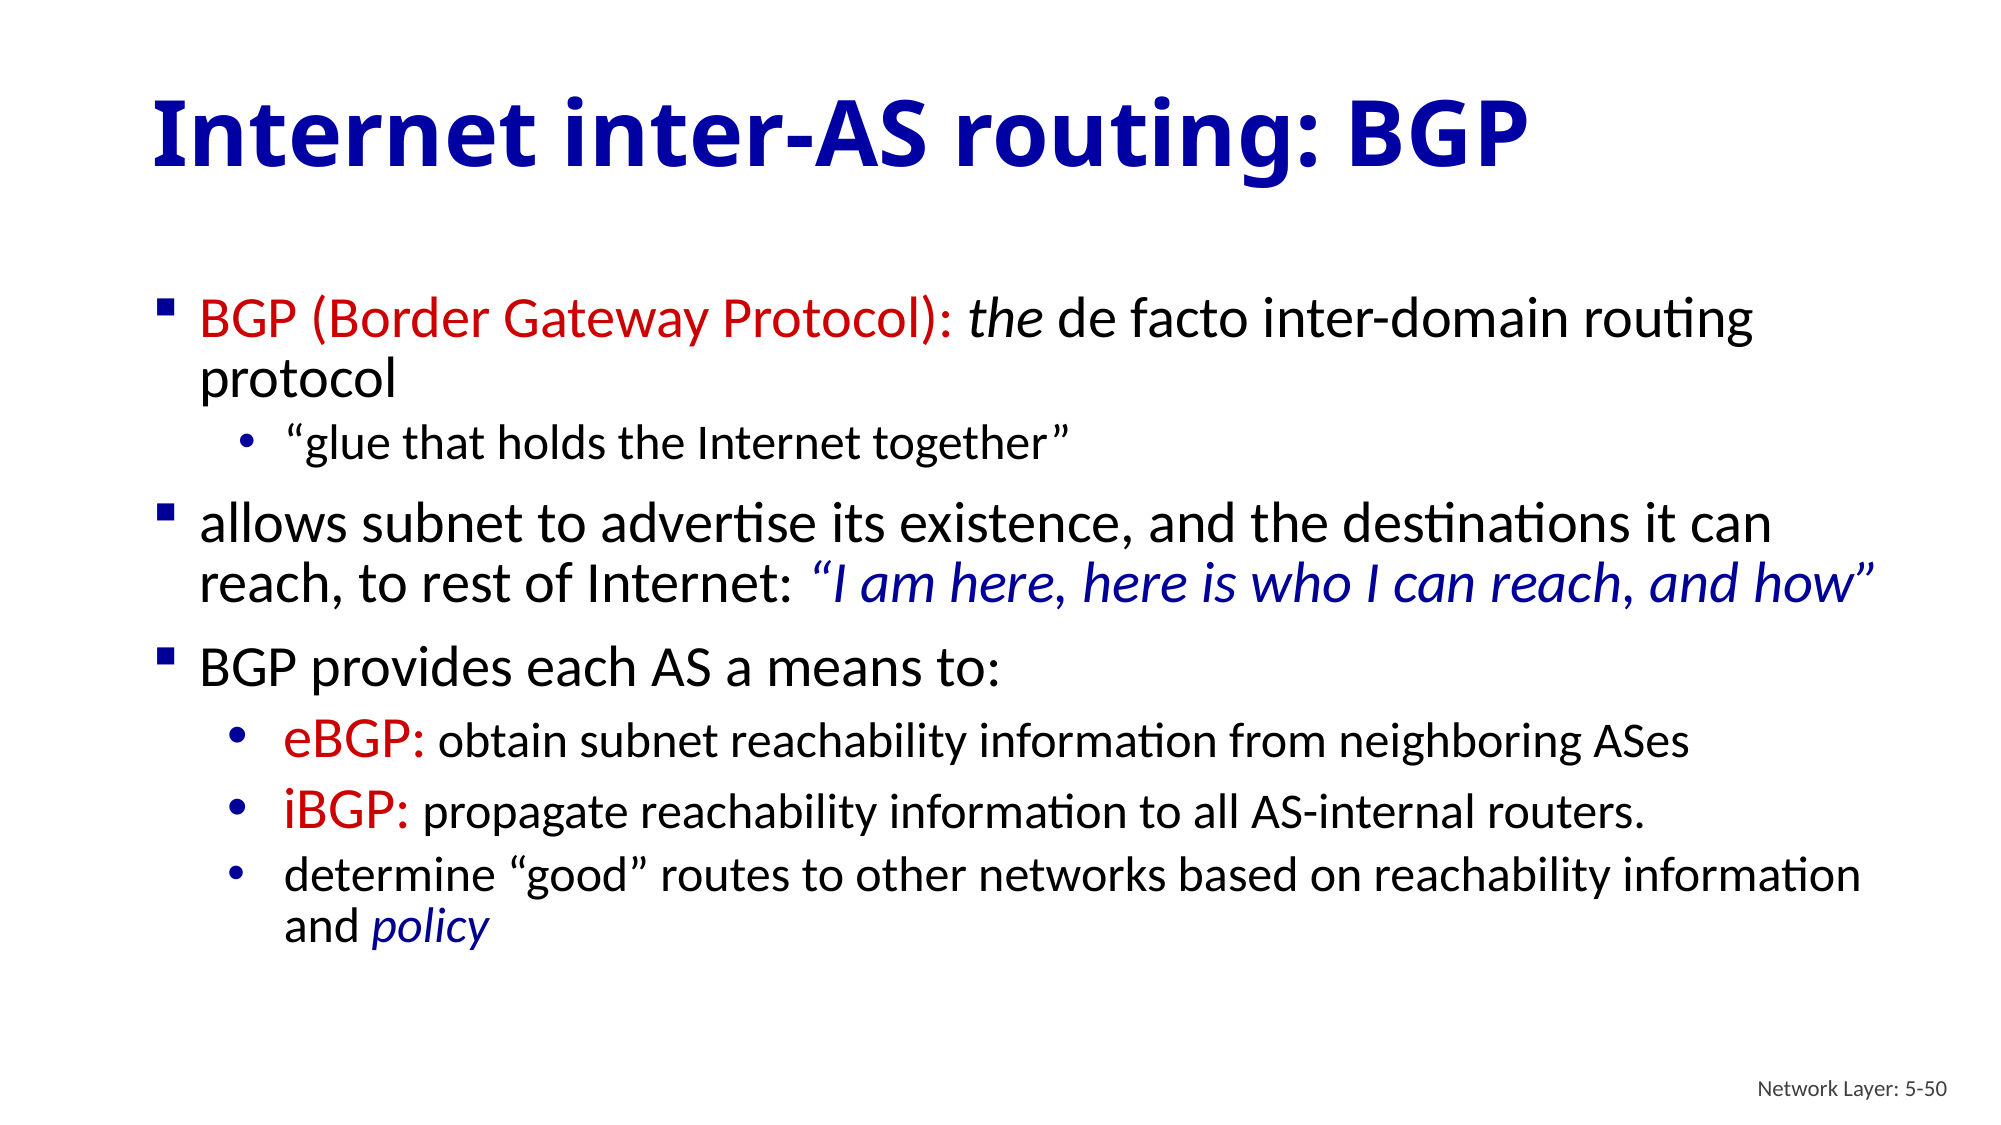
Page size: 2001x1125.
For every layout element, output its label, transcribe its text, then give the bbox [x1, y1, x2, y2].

list BGP (Border Gateway Protocol): the de facto inter-domain routing protocol “glue that holds the Internet together” allows subnet to advertise its existence, and the destinations it can reach, to rest of Internet: “I am here, here is who I can reach, and how” BGP provides each AS a means to: eBGP: obtain subnet reachability information from neighboring ASes iBGP: propagate reachability information to all AS-internal routers. determine “good” routes to other networks based on reachability information and policy [137, 282, 1907, 997]
slide_number Network Layer: 5-50 [1512, 1056, 1963, 1117]
title Internet inter-AS routing: BGP [137, 63, 1863, 211]
